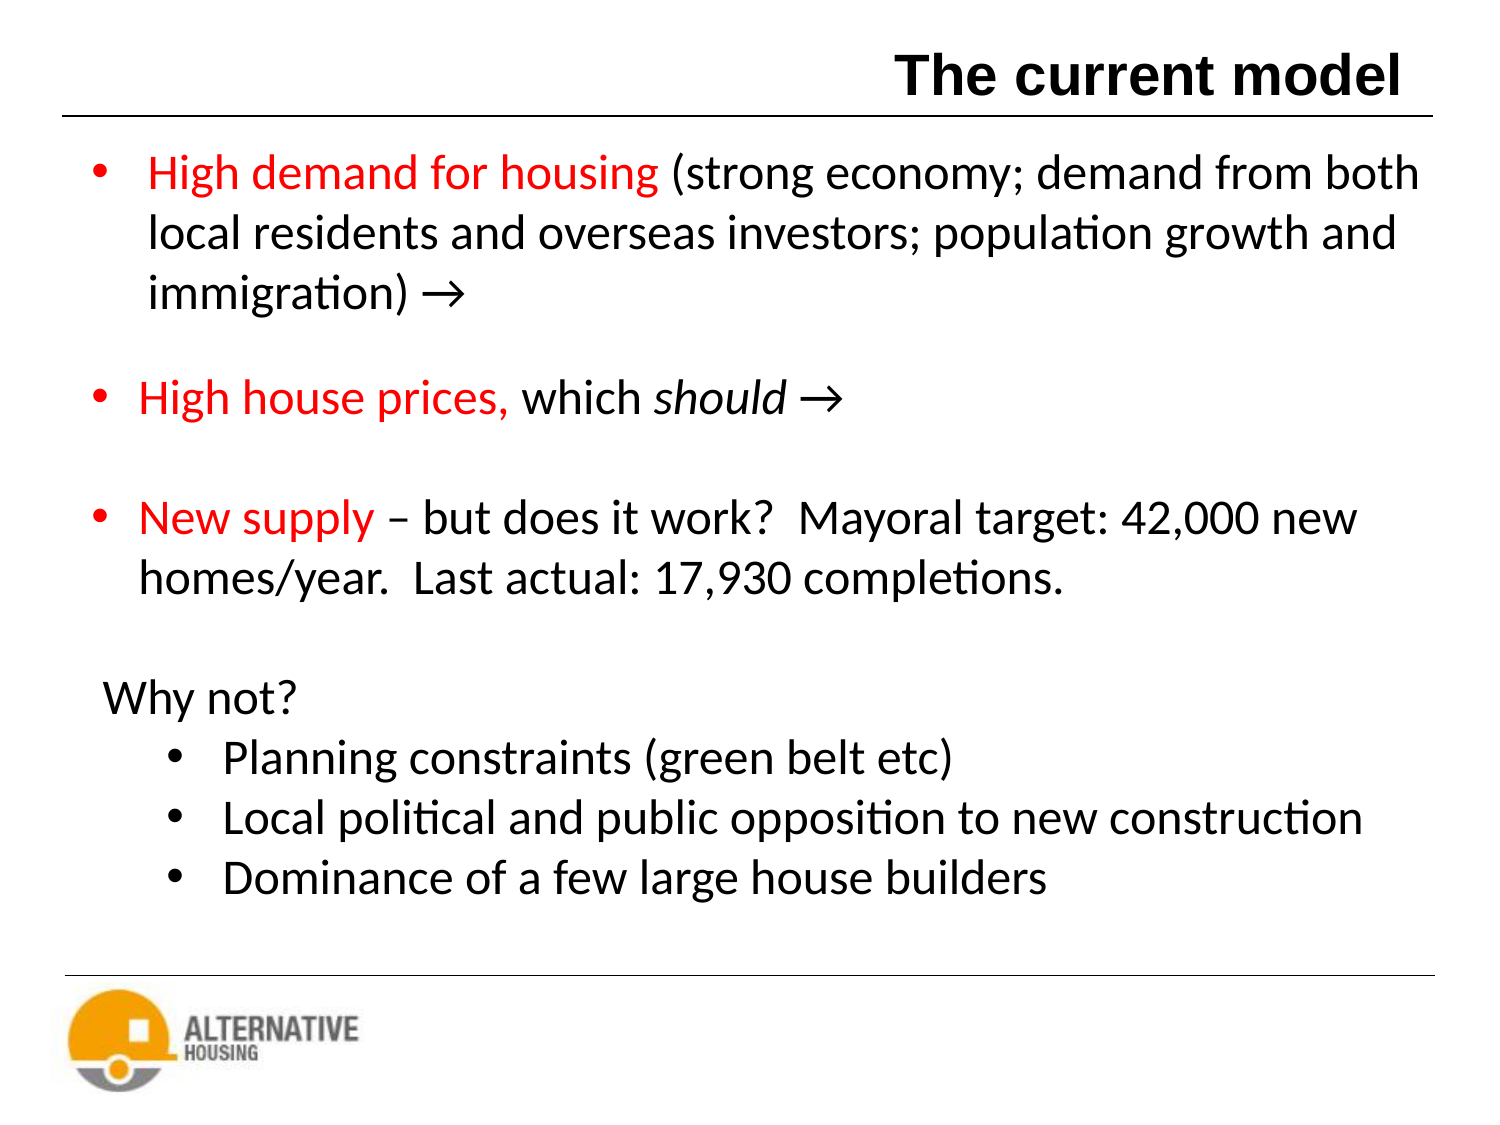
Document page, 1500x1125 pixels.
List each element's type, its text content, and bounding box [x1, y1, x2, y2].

picture [51, 981, 442, 1101]
text_box High demand for housing (strong economy; demand from both local residents and overseas investors; population growth and immigration) → High house prices, which should → New supply – but does it work? Mayoral target: 42,000 new homes/year. Last actual: 17,930 completions. Why not? Planning constraints (green belt etc) Local political and public opposition to new construction Dominance of a few large house builders [76, 132, 1474, 973]
text_box The current model [76, 30, 1419, 115]
